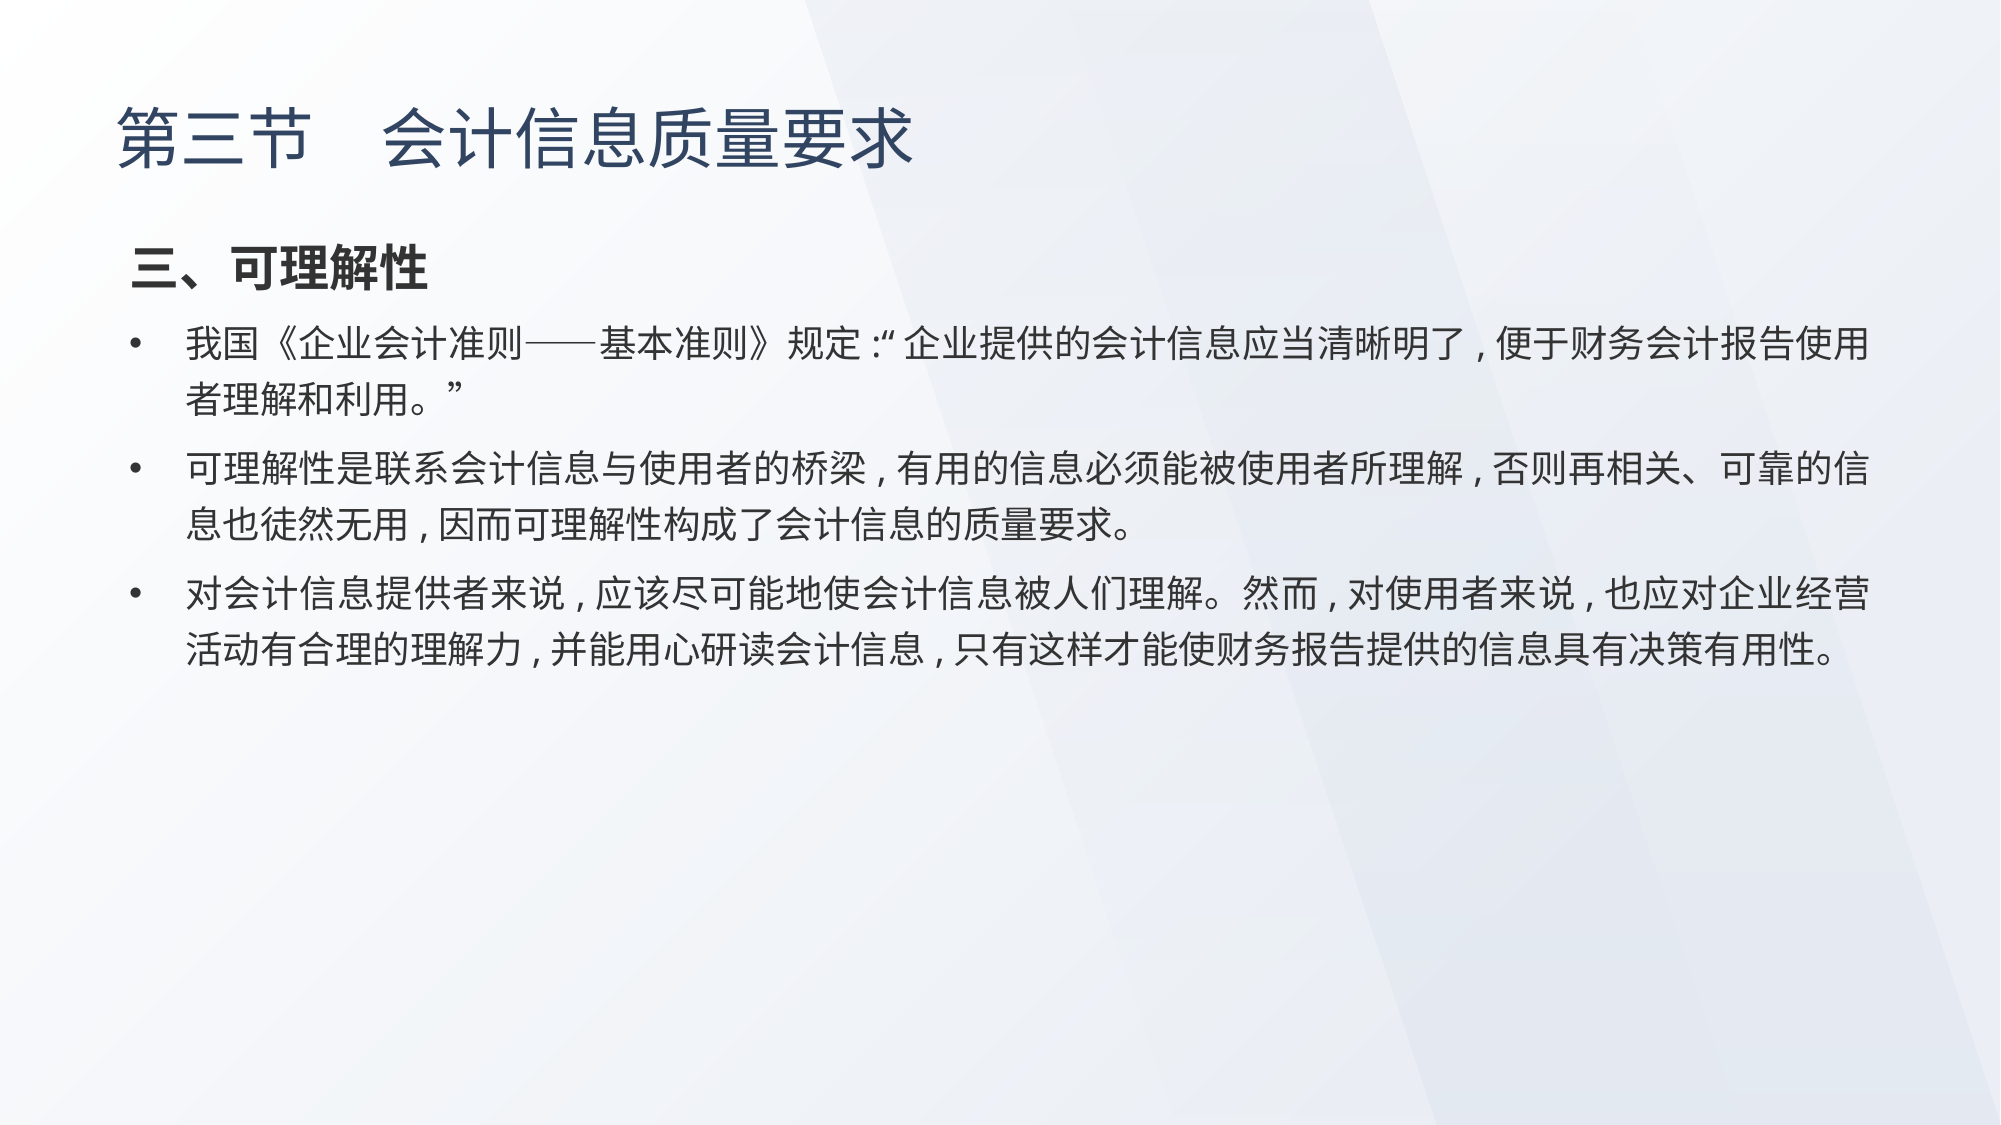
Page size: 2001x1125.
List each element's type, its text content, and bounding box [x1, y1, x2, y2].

text_box 三、可理解性 我国《企业会计准则——基本准则》规定:“企业提供的会计信息应当清晰明了,便于财务会计报告使用者理解和利用。” 可理解性是联系会计信息与使用者的桥梁,有用的信息必须能被使用者所理解,否则再相关、可靠的信息也徒然无用,因而可理解性构成了会计信息的质量要求。 对会计信息提供者来说,应该尽可能地使会计信息被人们理解。然而,对使用者来说,也应对企业经营活动有合理的理解力,并能用心研读会计信息,只有这样才能使财务报告提供的信息具有决策有用性。 [114, 213, 1886, 1013]
title 第三节 会计信息质量要求 [114, 59, 1886, 178]
